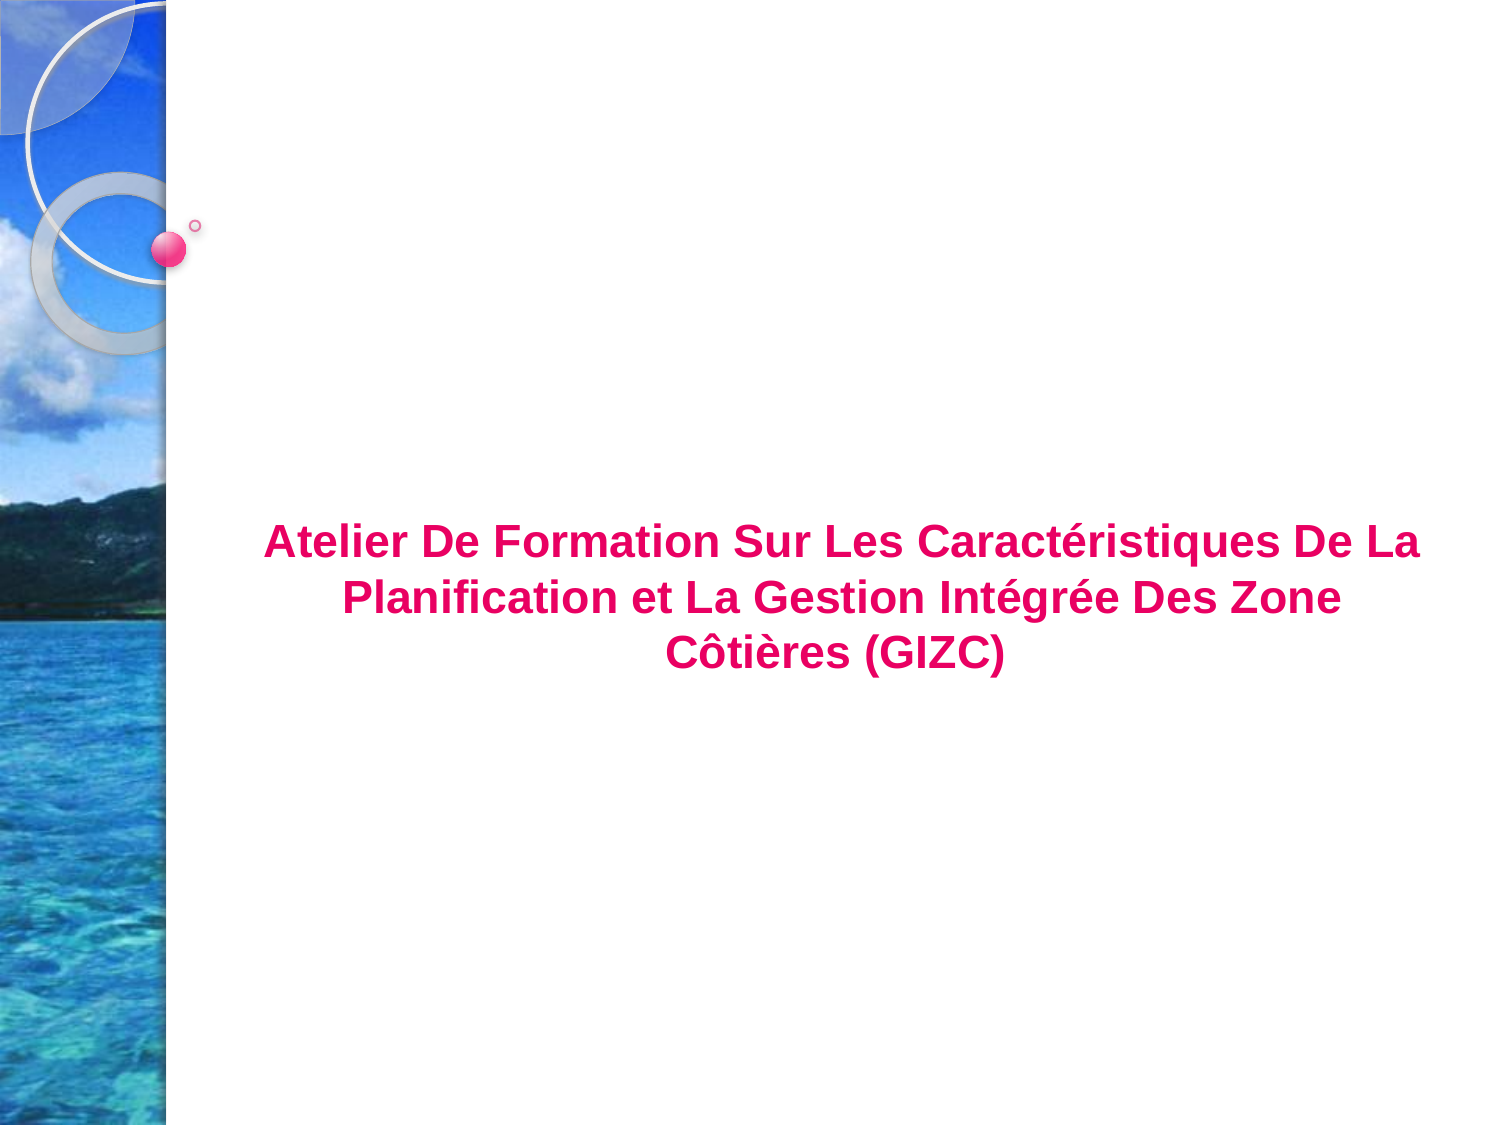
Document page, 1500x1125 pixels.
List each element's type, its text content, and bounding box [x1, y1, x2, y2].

picture [32, 13, 160, 207]
picture [62, 195, 161, 280]
picture [0, 134, 166, 1125]
title Atelier De Formation Sur Les Caractéristiques De La Planification et La Gestion Intégrée Des Zone Côtières (GIZC) [234, 500, 1450, 742]
picture [136, 0, 166, 4]
picture [53, 240, 160, 332]
